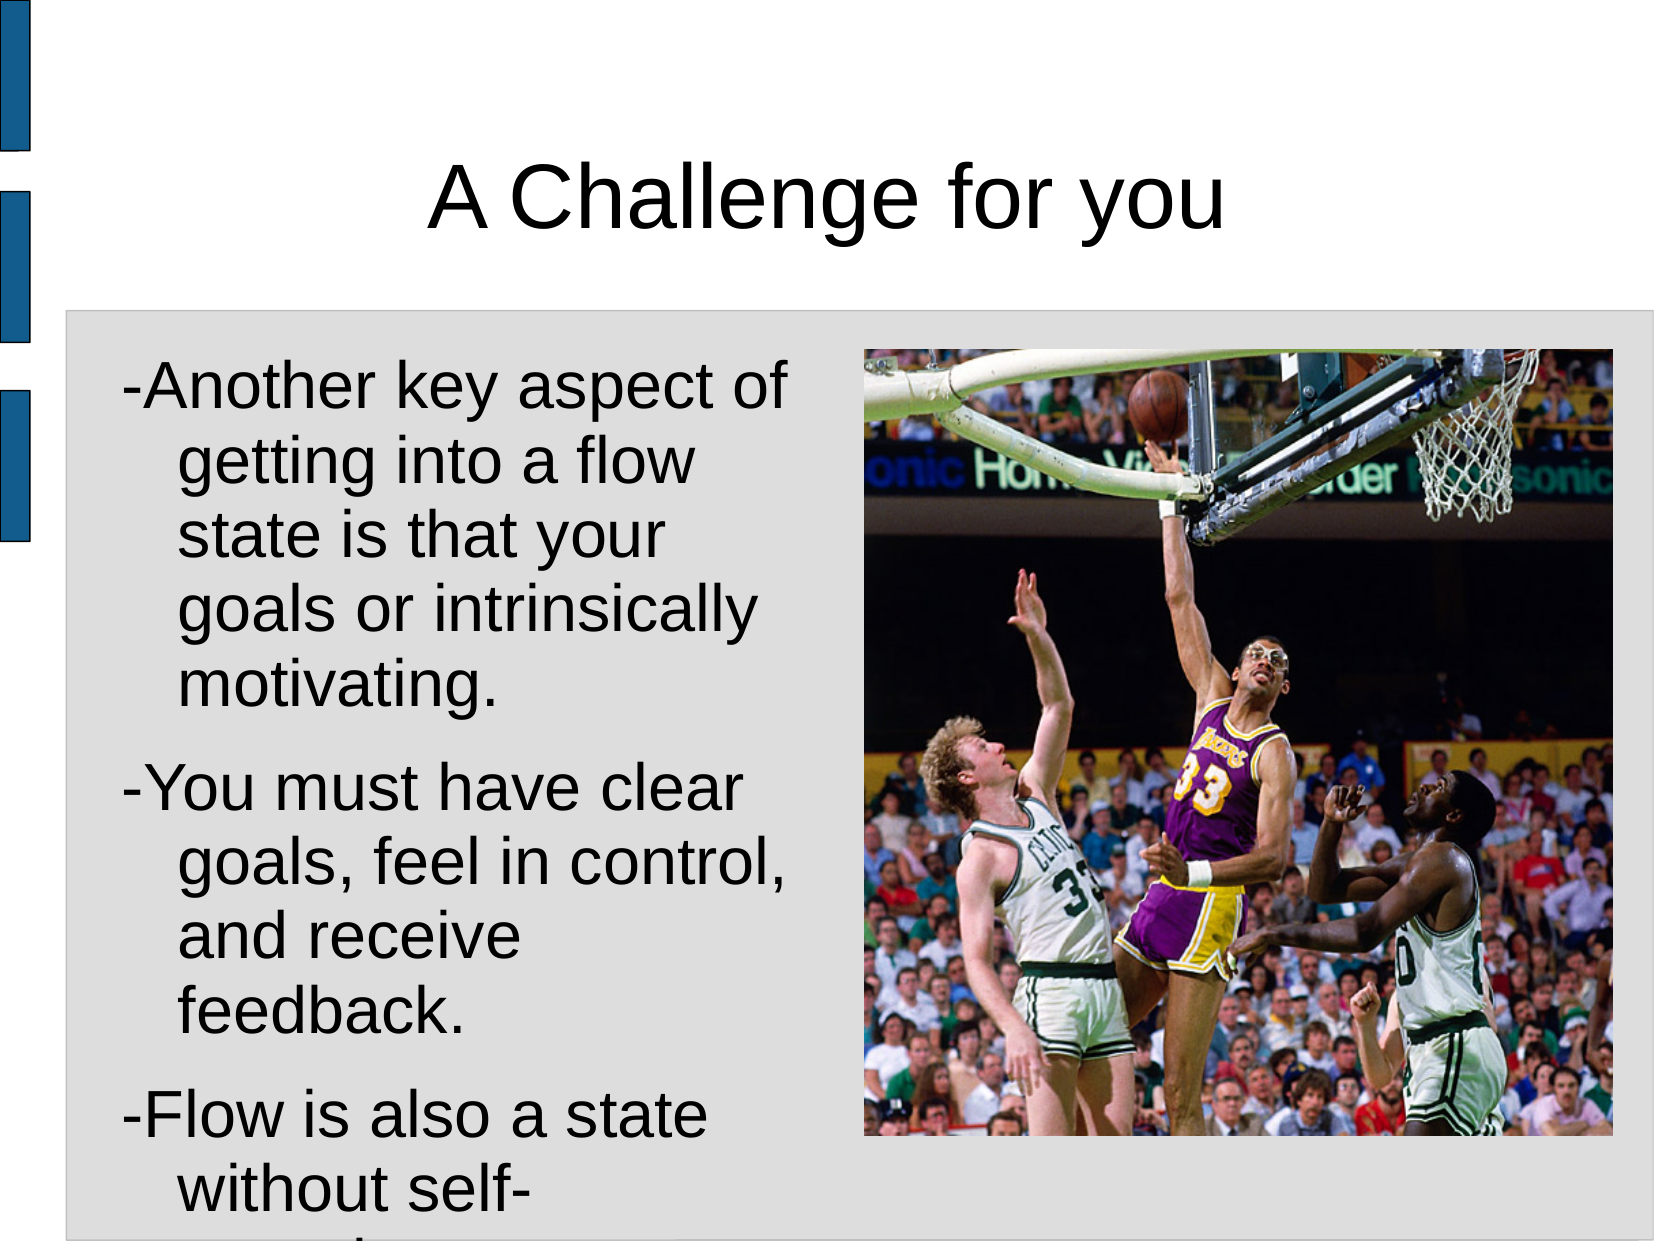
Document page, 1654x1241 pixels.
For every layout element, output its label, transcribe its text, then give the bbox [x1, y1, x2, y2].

picture [864, 348, 1613, 1136]
title A Challenge for you [121, 91, 1534, 299]
list -Another key aspect of getting into a flow state is that your goals or intrinsically motivating. -You must have clear goals, feel in control, and receive feedback. -Flow is also a state without self-consciousness [121, 344, 811, 1152]
